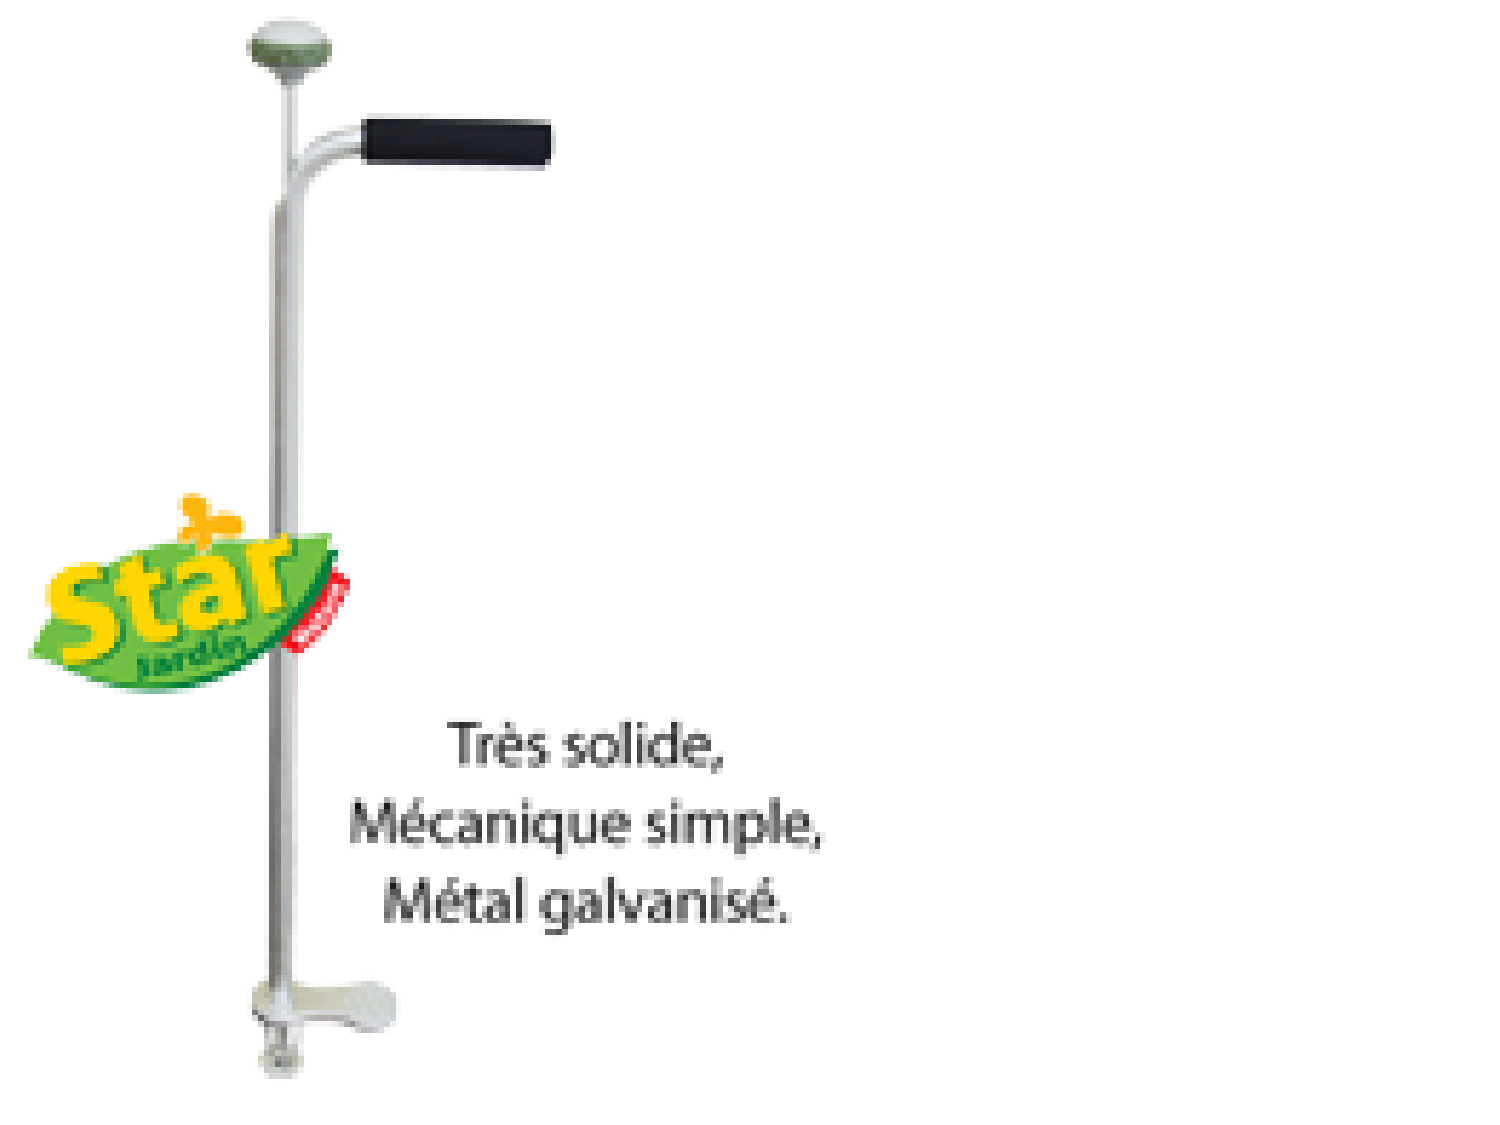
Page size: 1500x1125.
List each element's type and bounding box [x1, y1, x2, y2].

picture [0, 0, 862, 1125]
